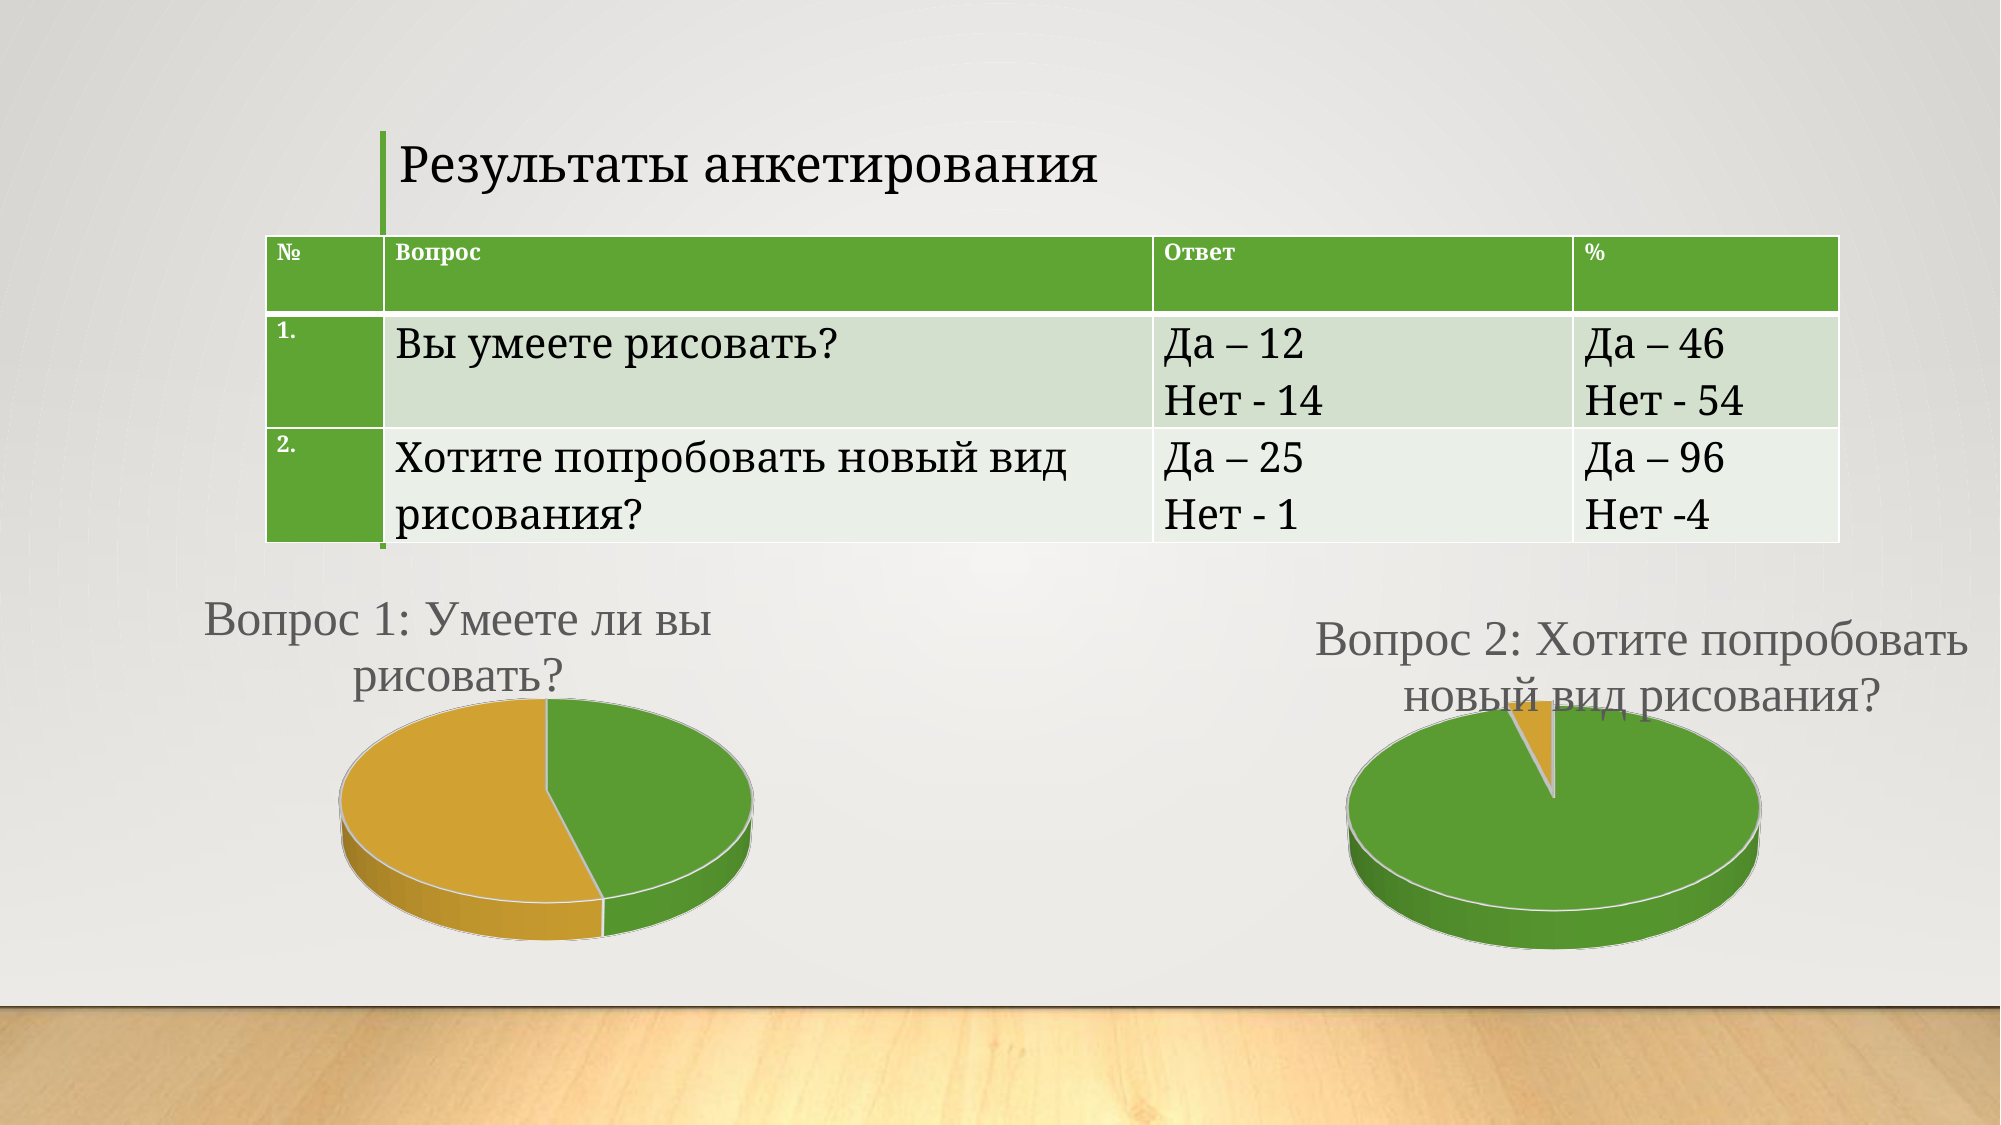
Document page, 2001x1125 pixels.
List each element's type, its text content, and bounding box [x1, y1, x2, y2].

table_header Ответ [1154, 237, 1572, 311]
table_cell Вы умеете рисовать? [385, 317, 1152, 427]
table_cell 2. [267, 429, 383, 542]
chart [1110, 592, 1990, 1036]
table_header Вопрос [385, 237, 1152, 311]
title Результаты анкетирования [280, 82, 1913, 193]
table_cell Да – 46 Нет - 54 [1574, 317, 1838, 427]
table_cell Хотите попробовать новый вид рисования? [385, 429, 1152, 542]
table_cell Да – 96 Нет -4 [1574, 429, 1838, 542]
table_header % [1574, 237, 1838, 311]
table_cell Да – 12 Нет - 14 [1154, 317, 1572, 427]
chart [98, 554, 1019, 997]
table_cell Да – 25 Нет - 1 [1154, 429, 1572, 542]
table_header № [267, 237, 383, 311]
picture [0, 1006, 2000, 1125]
table_cell 1. [267, 317, 383, 427]
